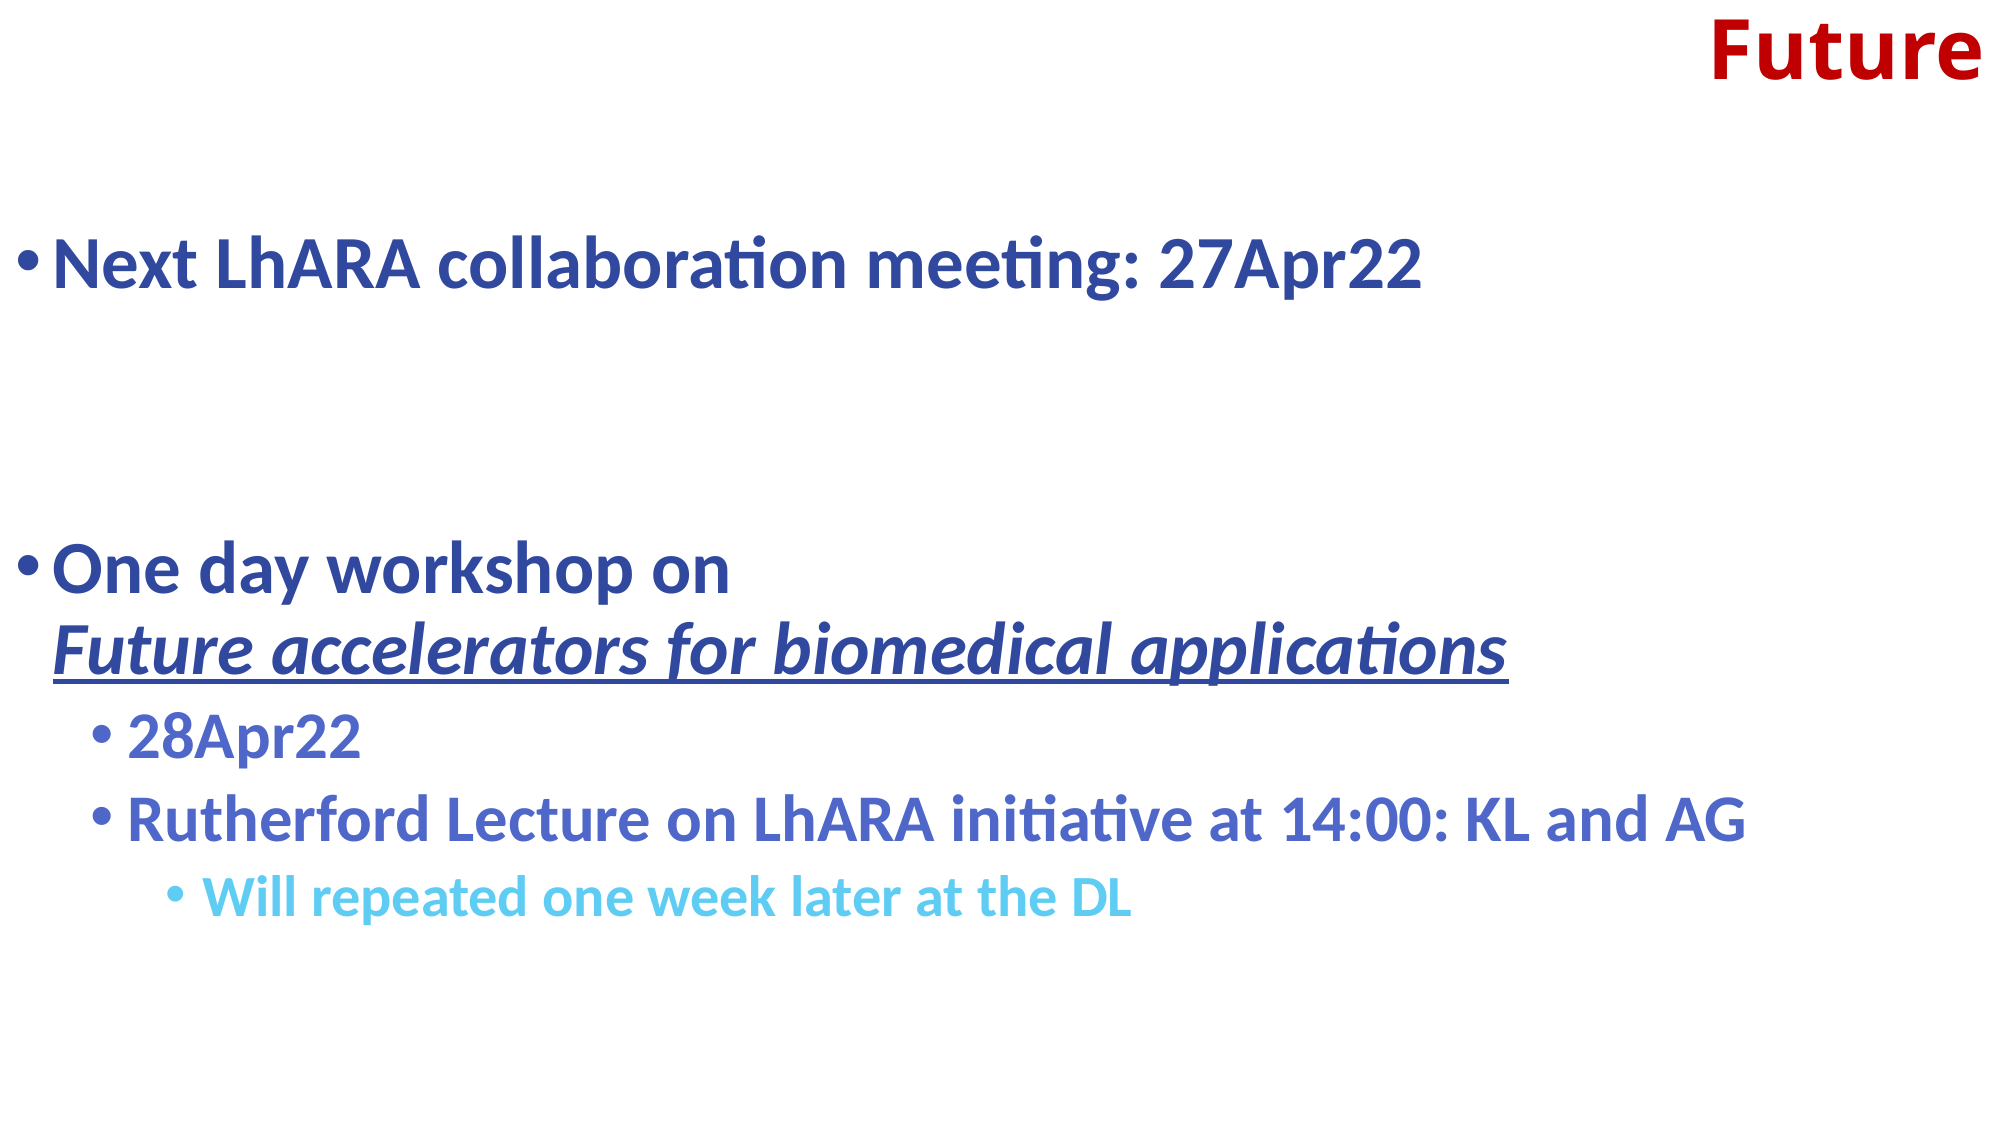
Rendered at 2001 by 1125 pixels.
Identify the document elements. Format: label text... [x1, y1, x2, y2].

title Future [0, 0, 2000, 104]
list Next LhARA collaboration meeting: 27Apr22 One day workshop on Future accelerators for biomedical applications 28Apr22 Rutherford Lecture on LhARA initiative at 14:00: KL and AG Will repeated one week later at the DL [0, 104, 2000, 1124]
